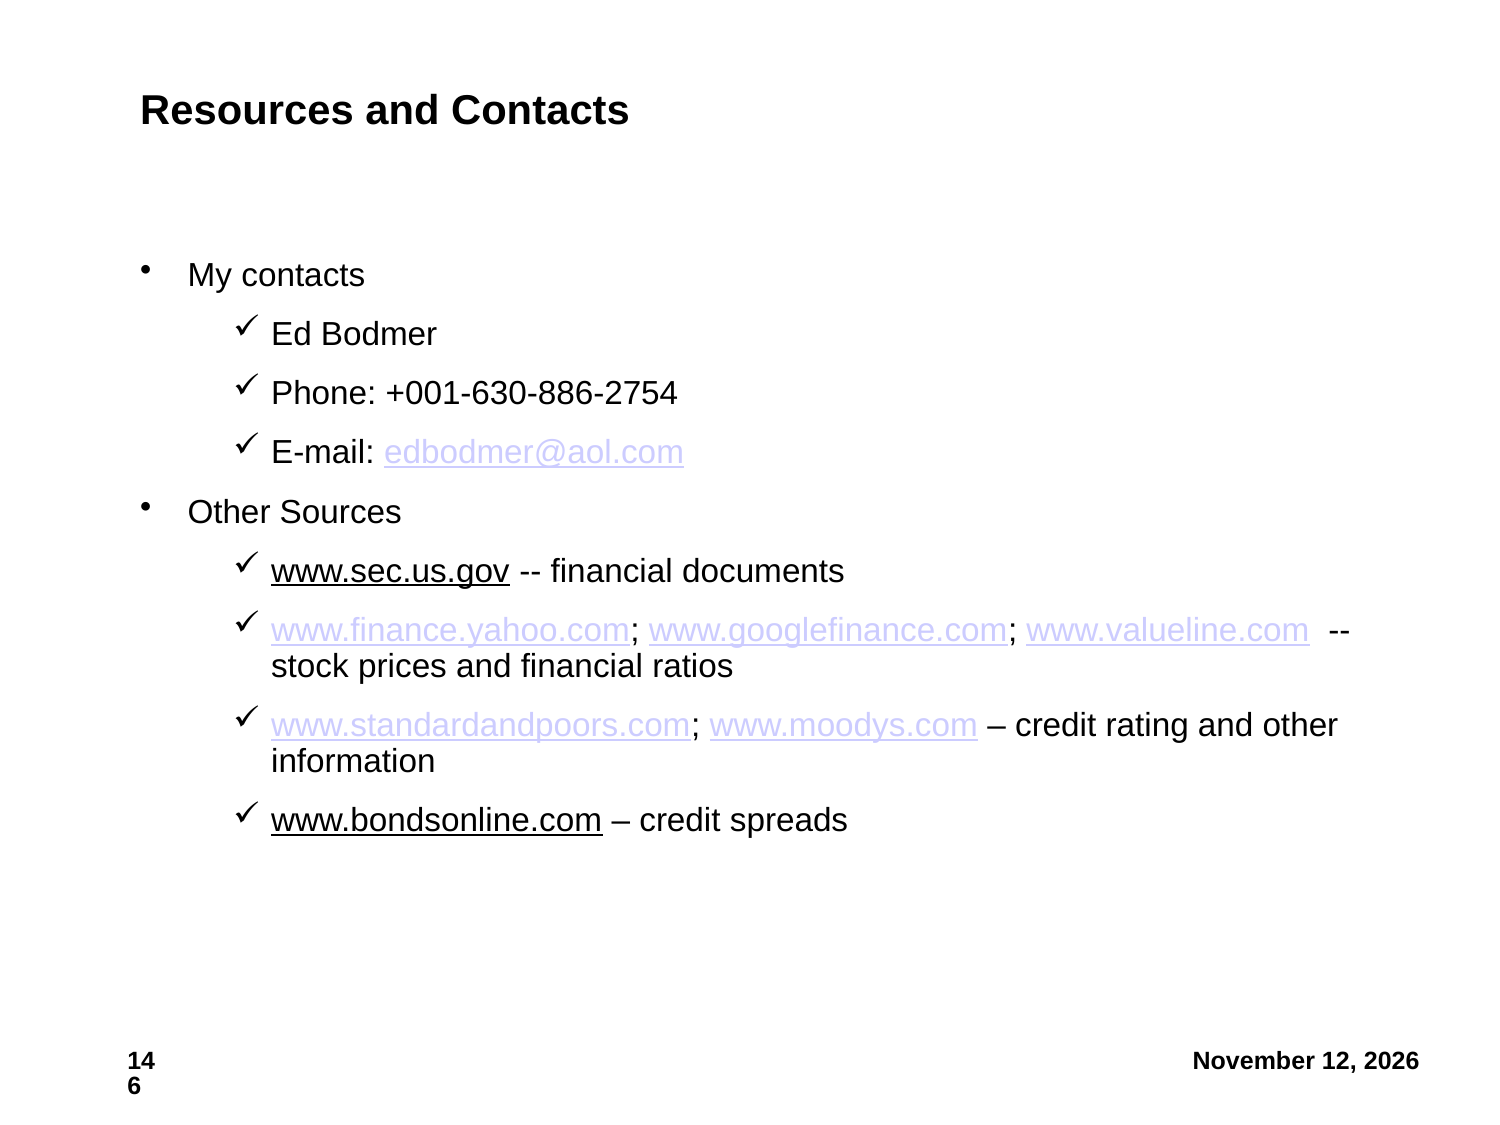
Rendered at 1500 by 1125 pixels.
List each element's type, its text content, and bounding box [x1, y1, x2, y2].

list My contacts Ed Bodmer Phone: +001-630-886-2754 E-mail: edbodmer@aol.com Other Sources www.sec.us.gov -- financial documents www.finance.yahoo.com; www.googlefinance.com; www.valueline.com -- stock prices and financial ratios www.standardandpoors.com; www.moodys.com – credit rating and other information www.bondsonline.com – credit spreads [124, 249, 1413, 1001]
title Resources and Contacts [124, 74, 1376, 226]
